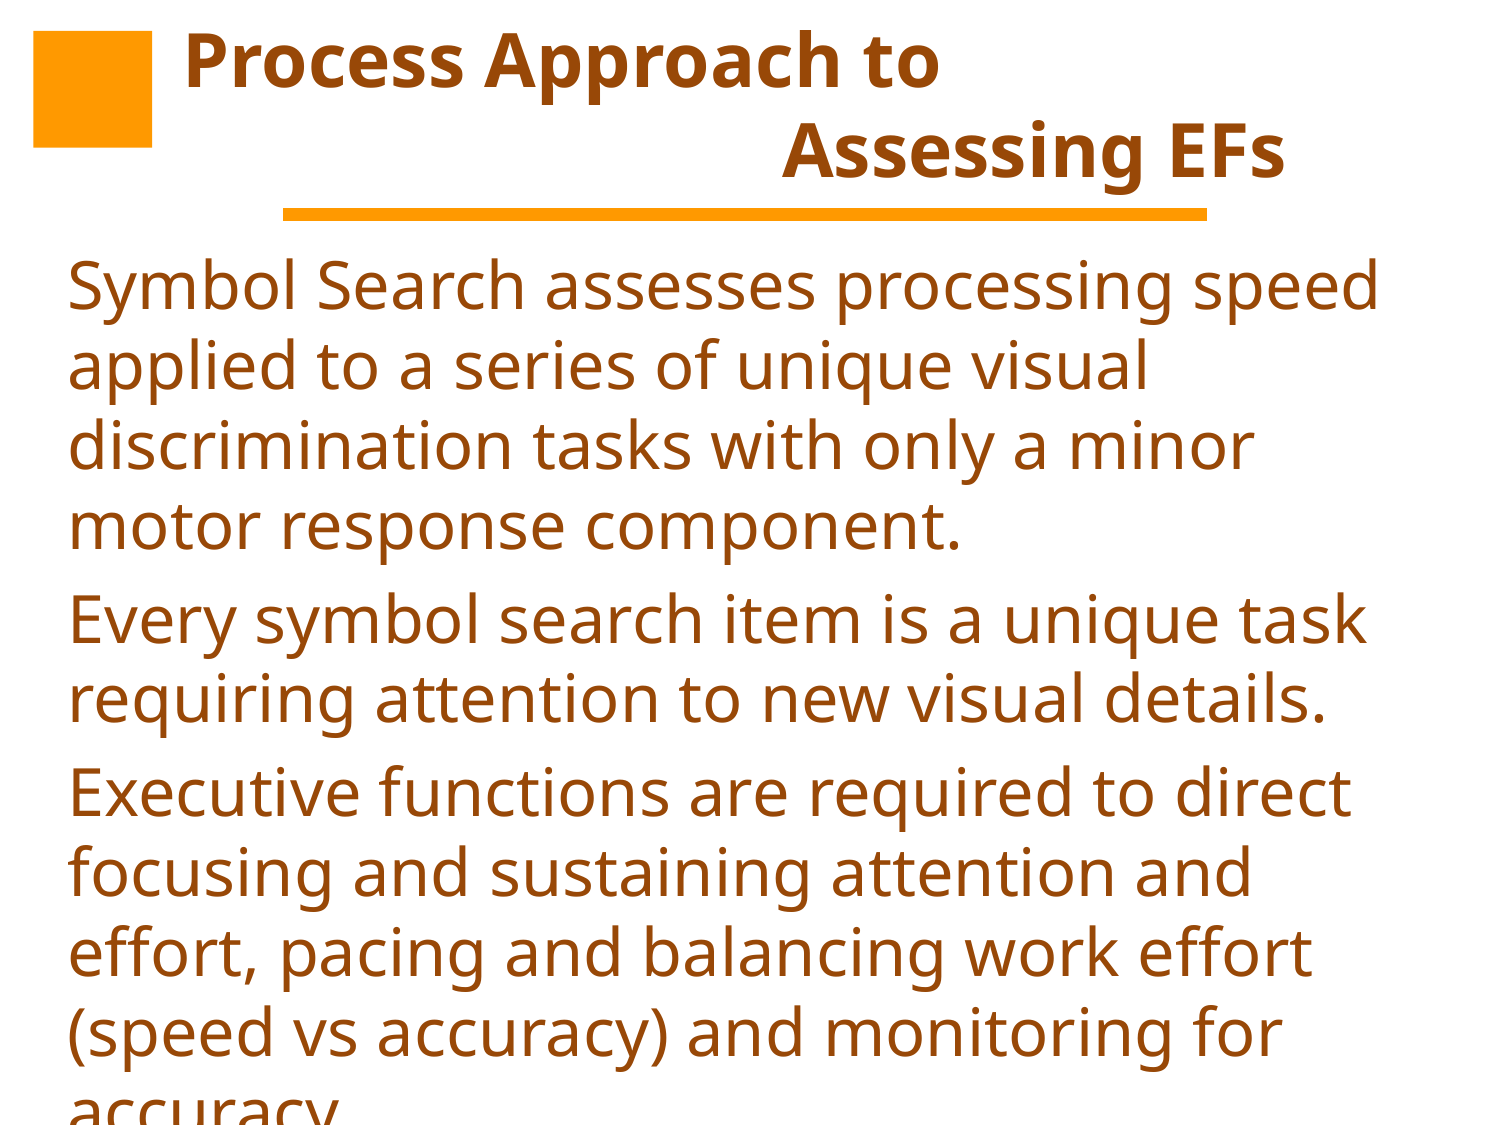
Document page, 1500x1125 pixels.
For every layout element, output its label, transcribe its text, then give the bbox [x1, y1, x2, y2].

title Process Approach to Assessing EFs [166, 74, 1393, 201]
list Symbol Search assesses processing speed applied to a series of unique visual discrimination tasks with only a minor motor response component. Every symbol search item is a unique task requiring attention to new visual details. Executive functions are required to direct focusing and sustaining attention and effort, pacing and balancing work effort (speed vs accuracy) and monitoring for accuracy. [52, 235, 1426, 1089]
text_box [31, 29, 154, 150]
